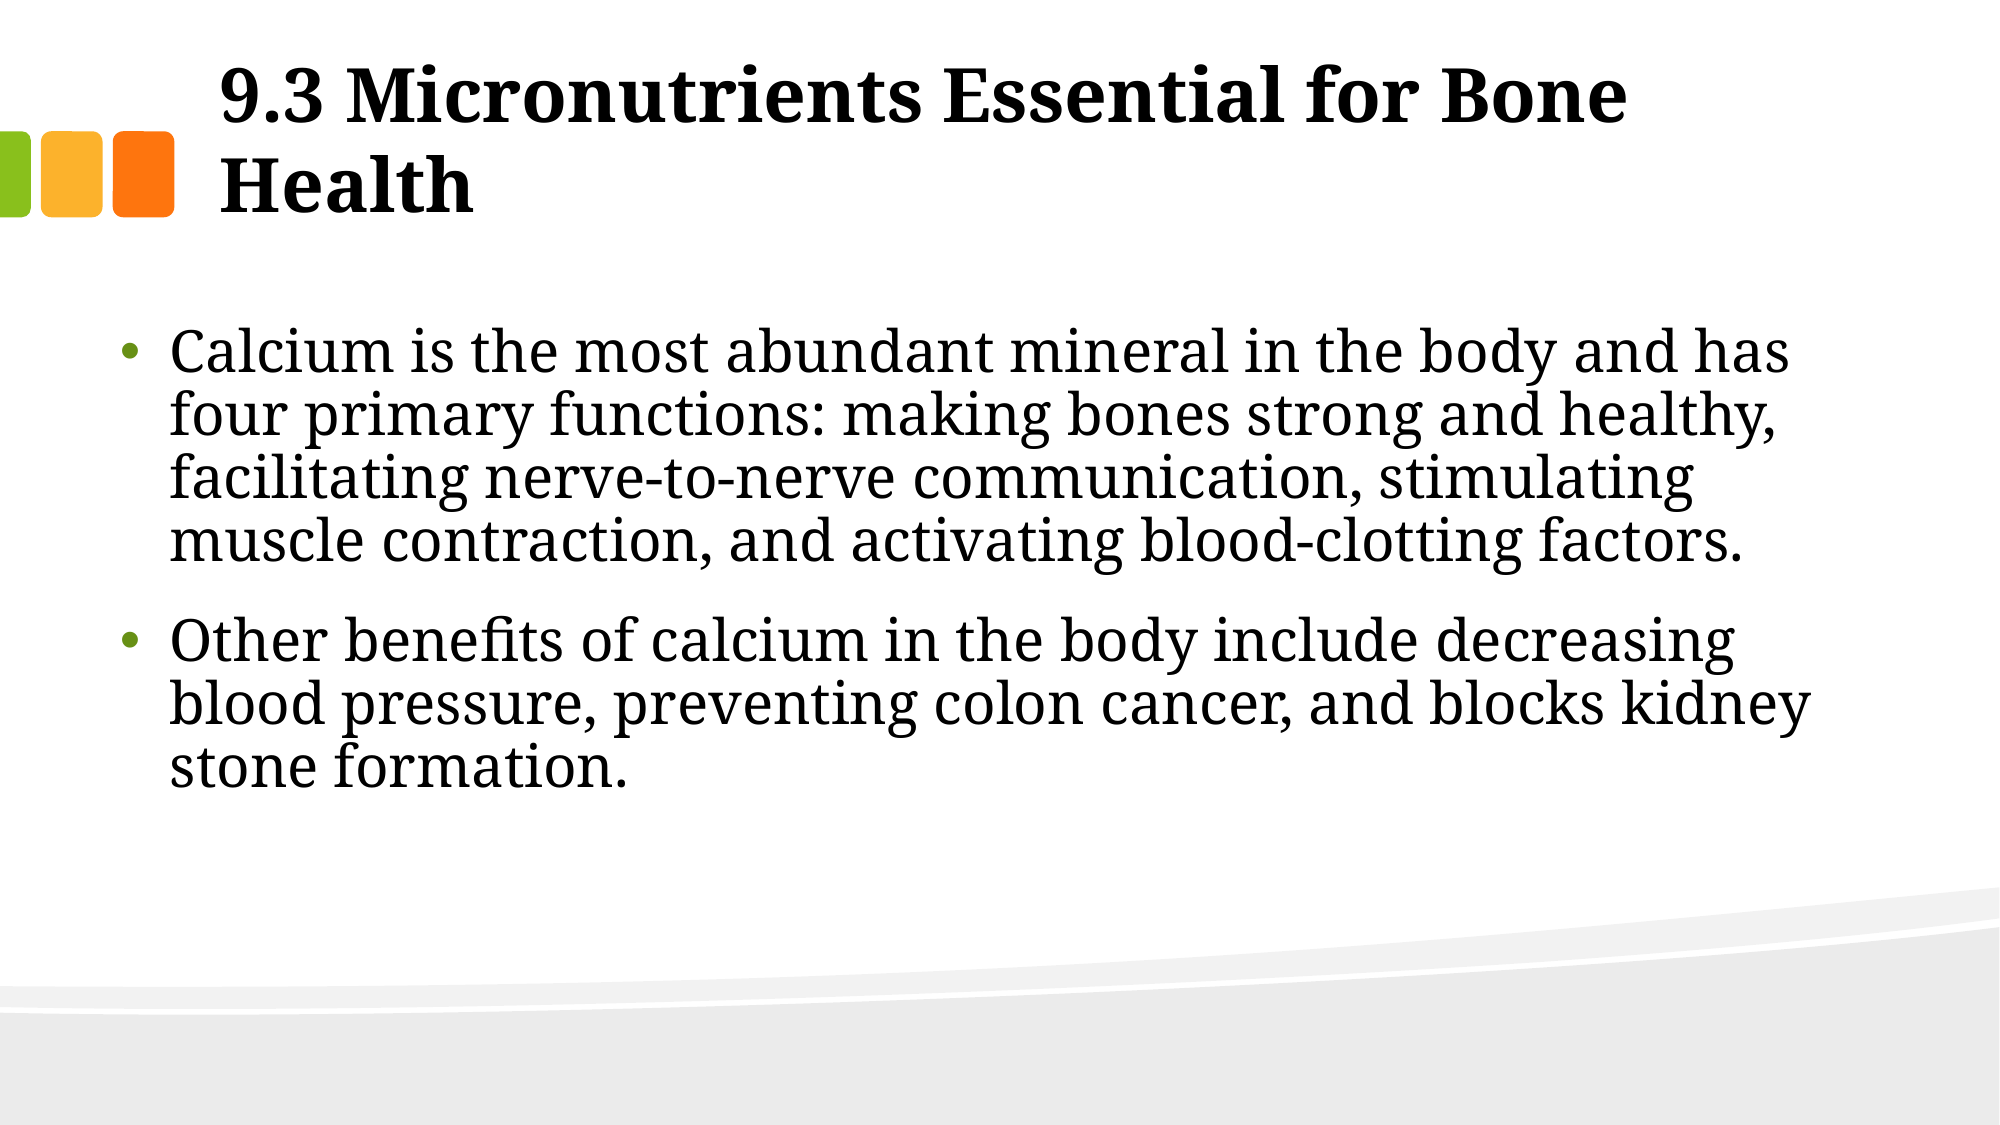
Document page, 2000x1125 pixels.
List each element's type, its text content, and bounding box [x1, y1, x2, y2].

title 9.3 Micronutrients Essential for Bone Health [199, 24, 1913, 238]
list Calcium is the most abundant mineral in the body and has four primary functions: making bones strong and healthy, facilitating nerve-to-nerve communication, stimulating muscle contraction, and activating blood-clotting factors. Other benefits of calcium in the body include decreasing blood pressure, preventing colon cancer, and blocks kidney stone formation. [99, 312, 1900, 1050]
